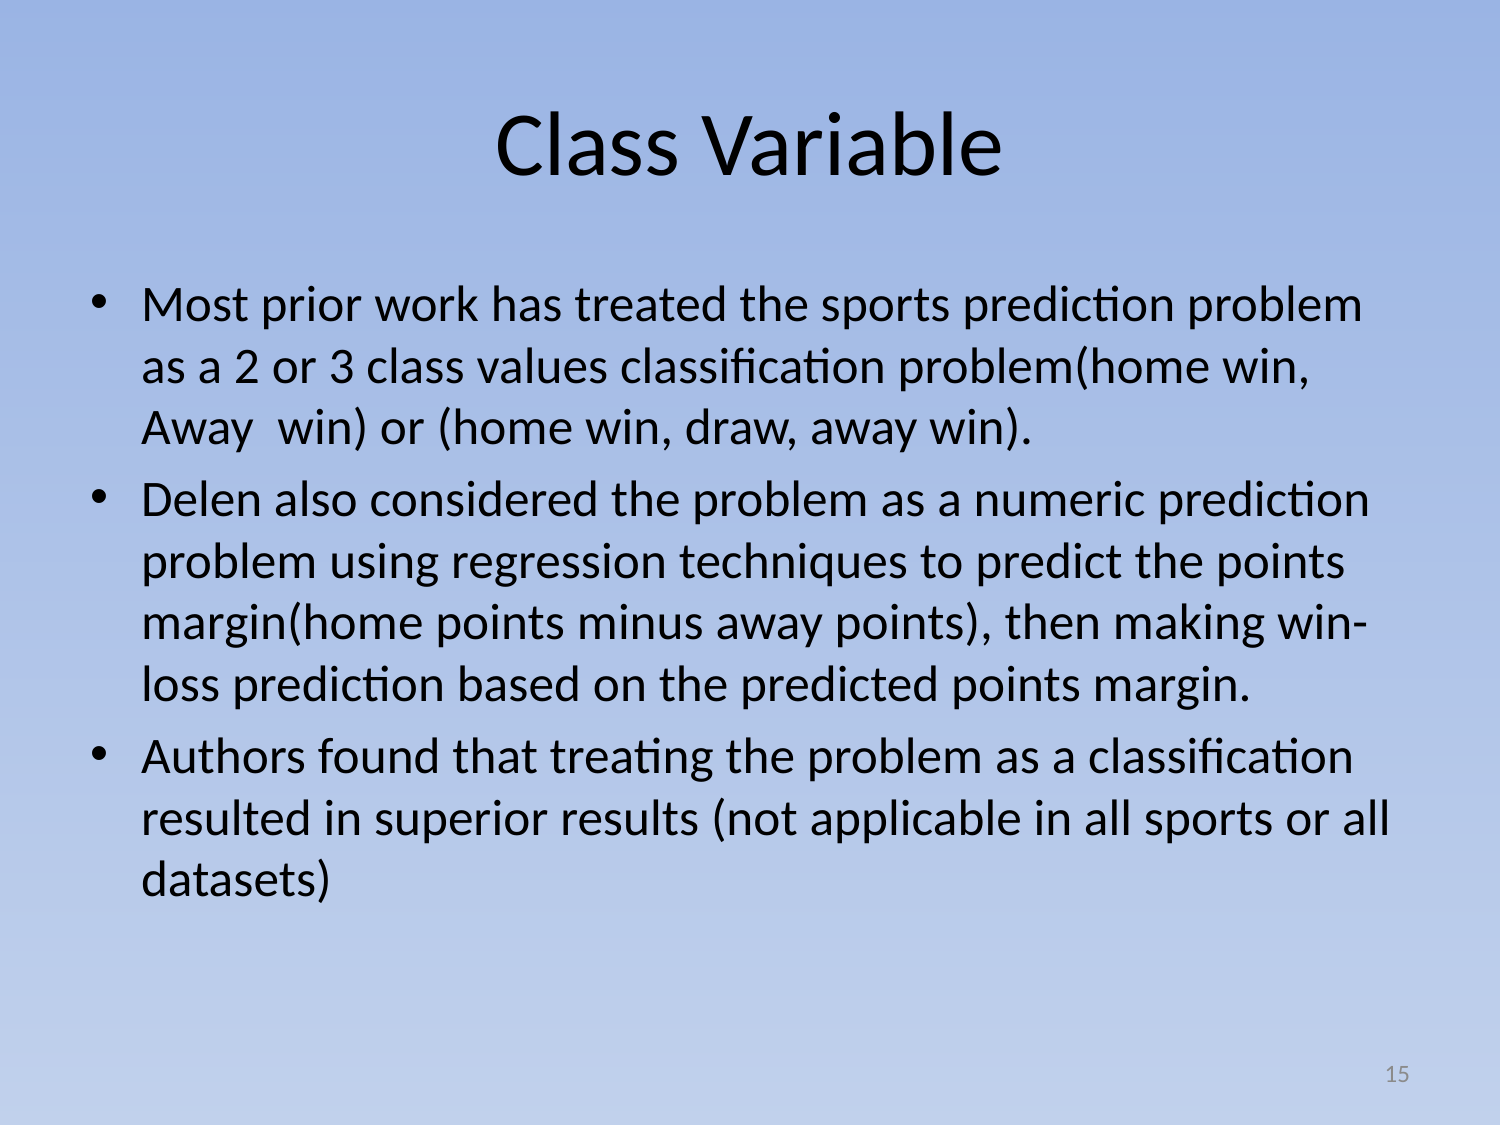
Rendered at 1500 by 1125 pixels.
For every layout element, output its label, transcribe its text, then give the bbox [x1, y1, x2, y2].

slide_number 15 [1074, 1042, 1425, 1103]
title Class Variable [75, 45, 1425, 233]
list Most prior work has treated the sports prediction problem as a 2 or 3 class values classification problem(home win, Away win) or (home win, draw, away win). Delen also considered the problem as a numeric prediction problem using regression techniques to predict the points margin(home points minus away points), then making win-loss prediction based on the predicted points margin. Authors found that treating the problem as a classification resulted in superior results (not applicable in all sports or all datasets) [75, 262, 1425, 1005]
